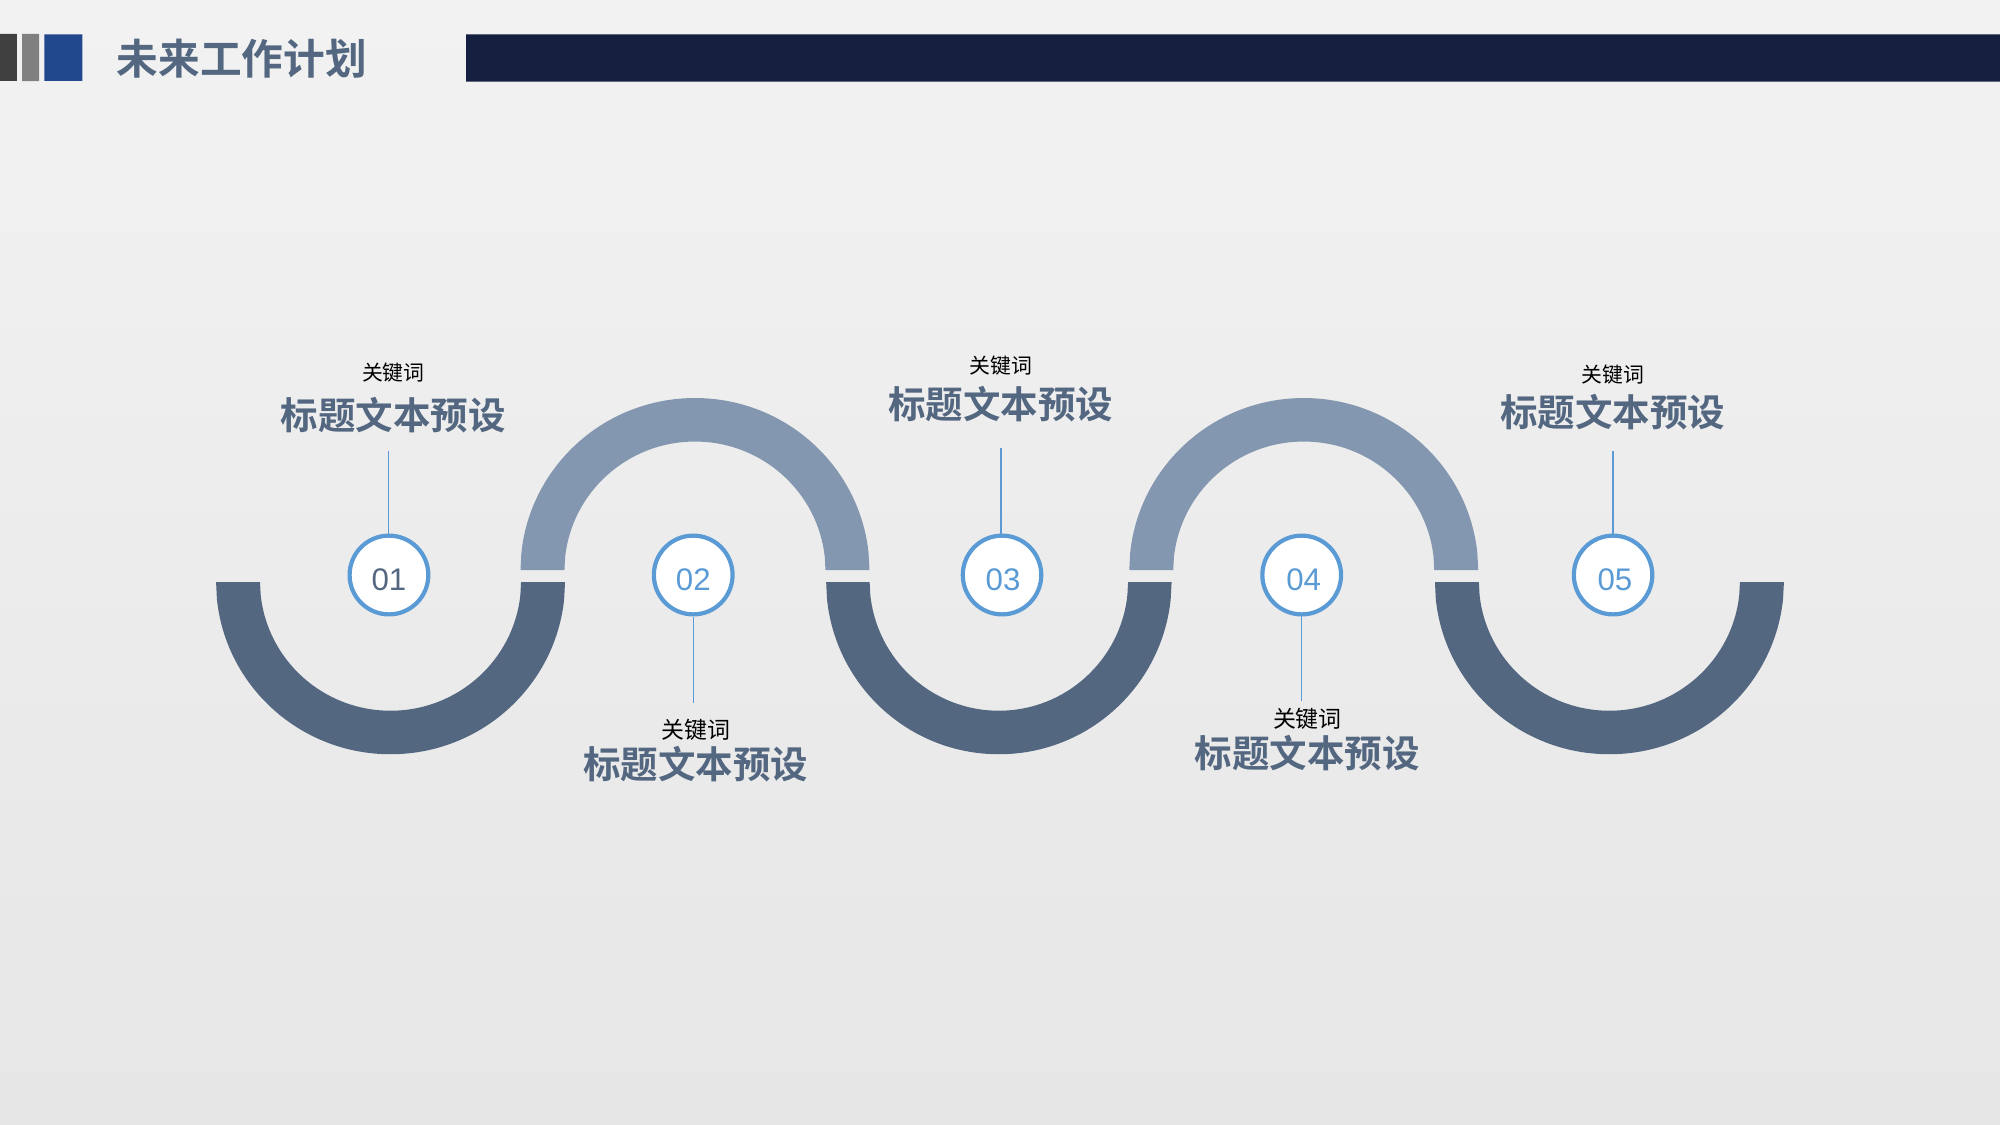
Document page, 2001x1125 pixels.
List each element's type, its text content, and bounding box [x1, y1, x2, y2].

text_box [467, 33, 2000, 83]
text_box 未来工作计划 [82, 25, 467, 90]
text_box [0, 33, 83, 82]
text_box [216, 345, 1784, 784]
